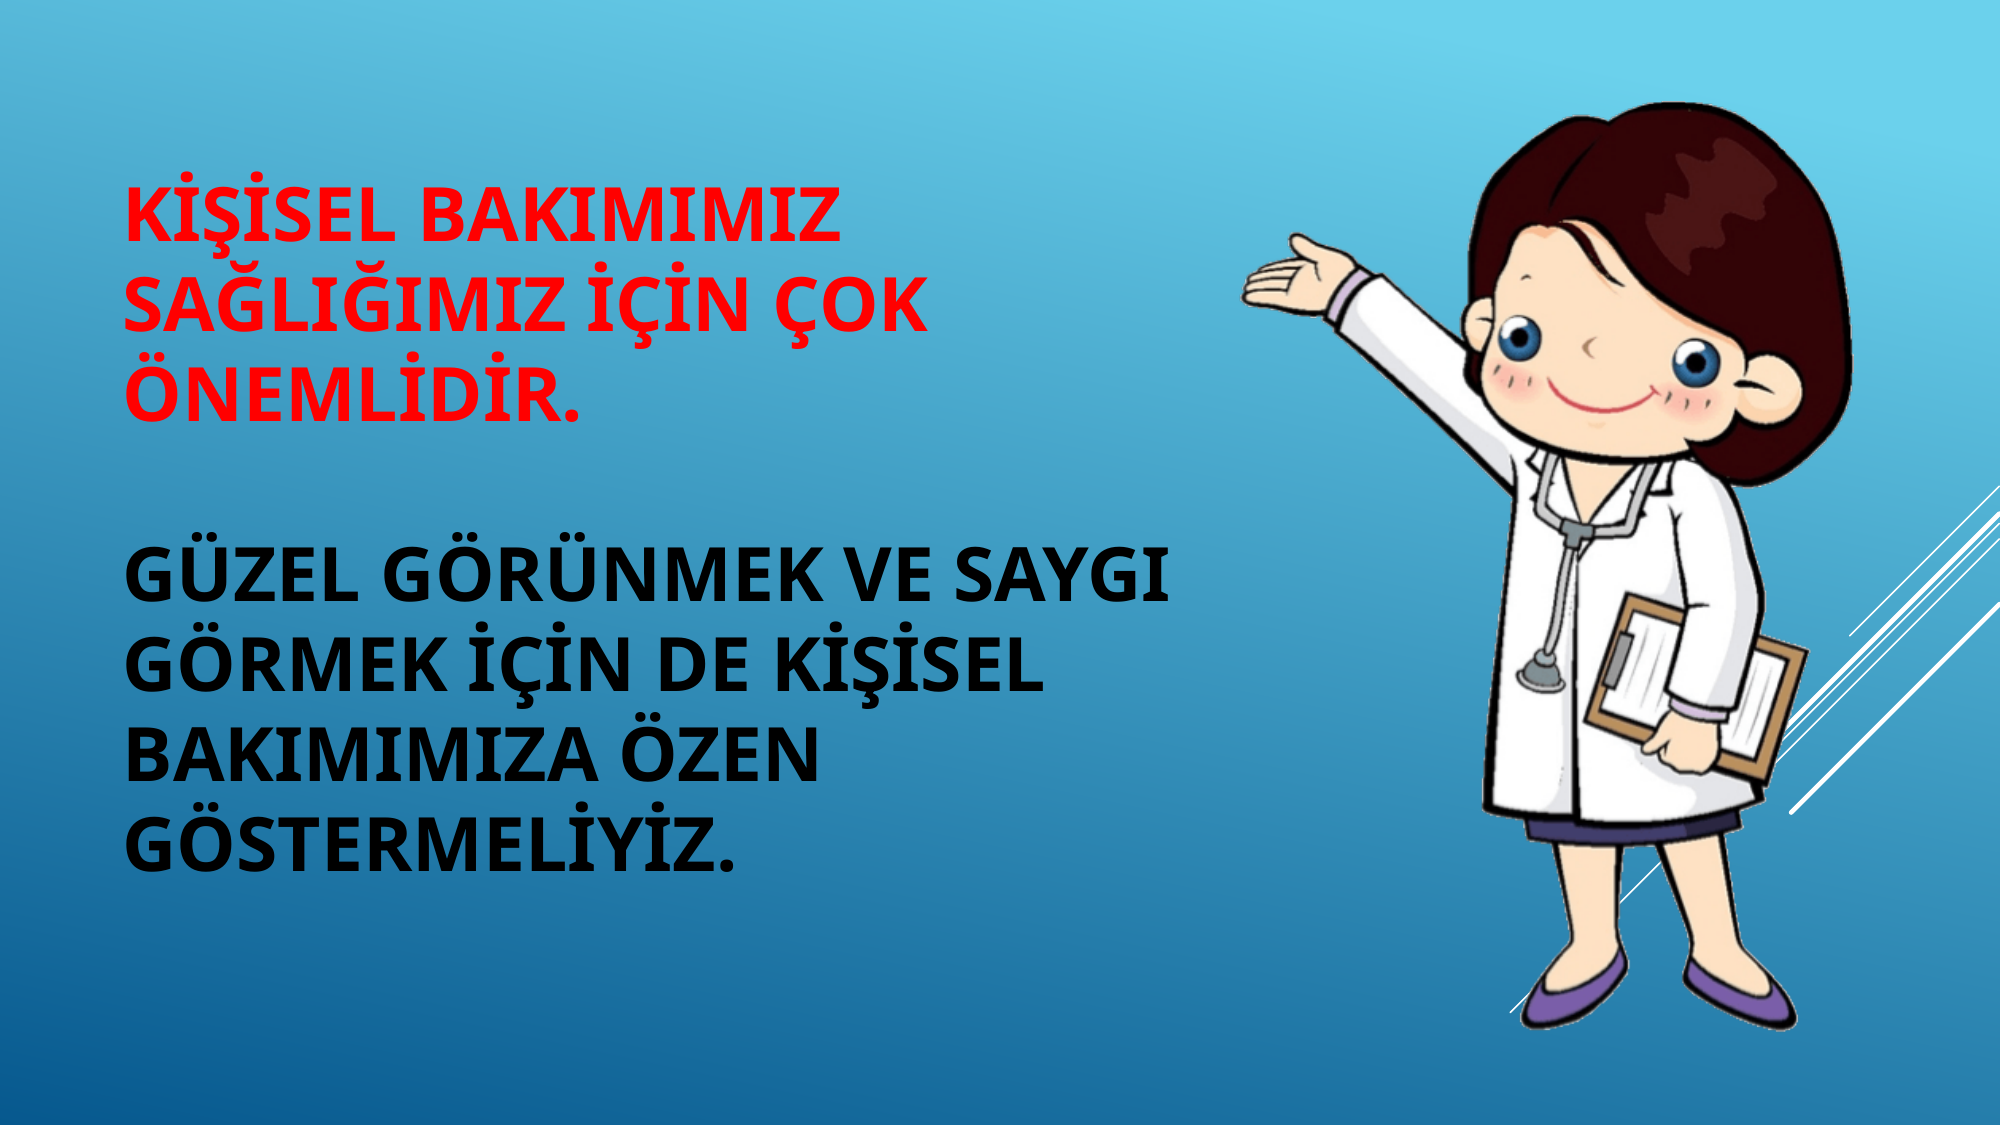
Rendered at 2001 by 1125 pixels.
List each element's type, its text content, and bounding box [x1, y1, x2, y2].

picture [1217, 101, 1854, 1040]
title Kişisel bakımımız sağlığımız için çok önemlidir. Güzel görünmek ve saygı görmek için de kişisel bakımımıza özen göstermeliyiz. [107, 102, 1217, 950]
